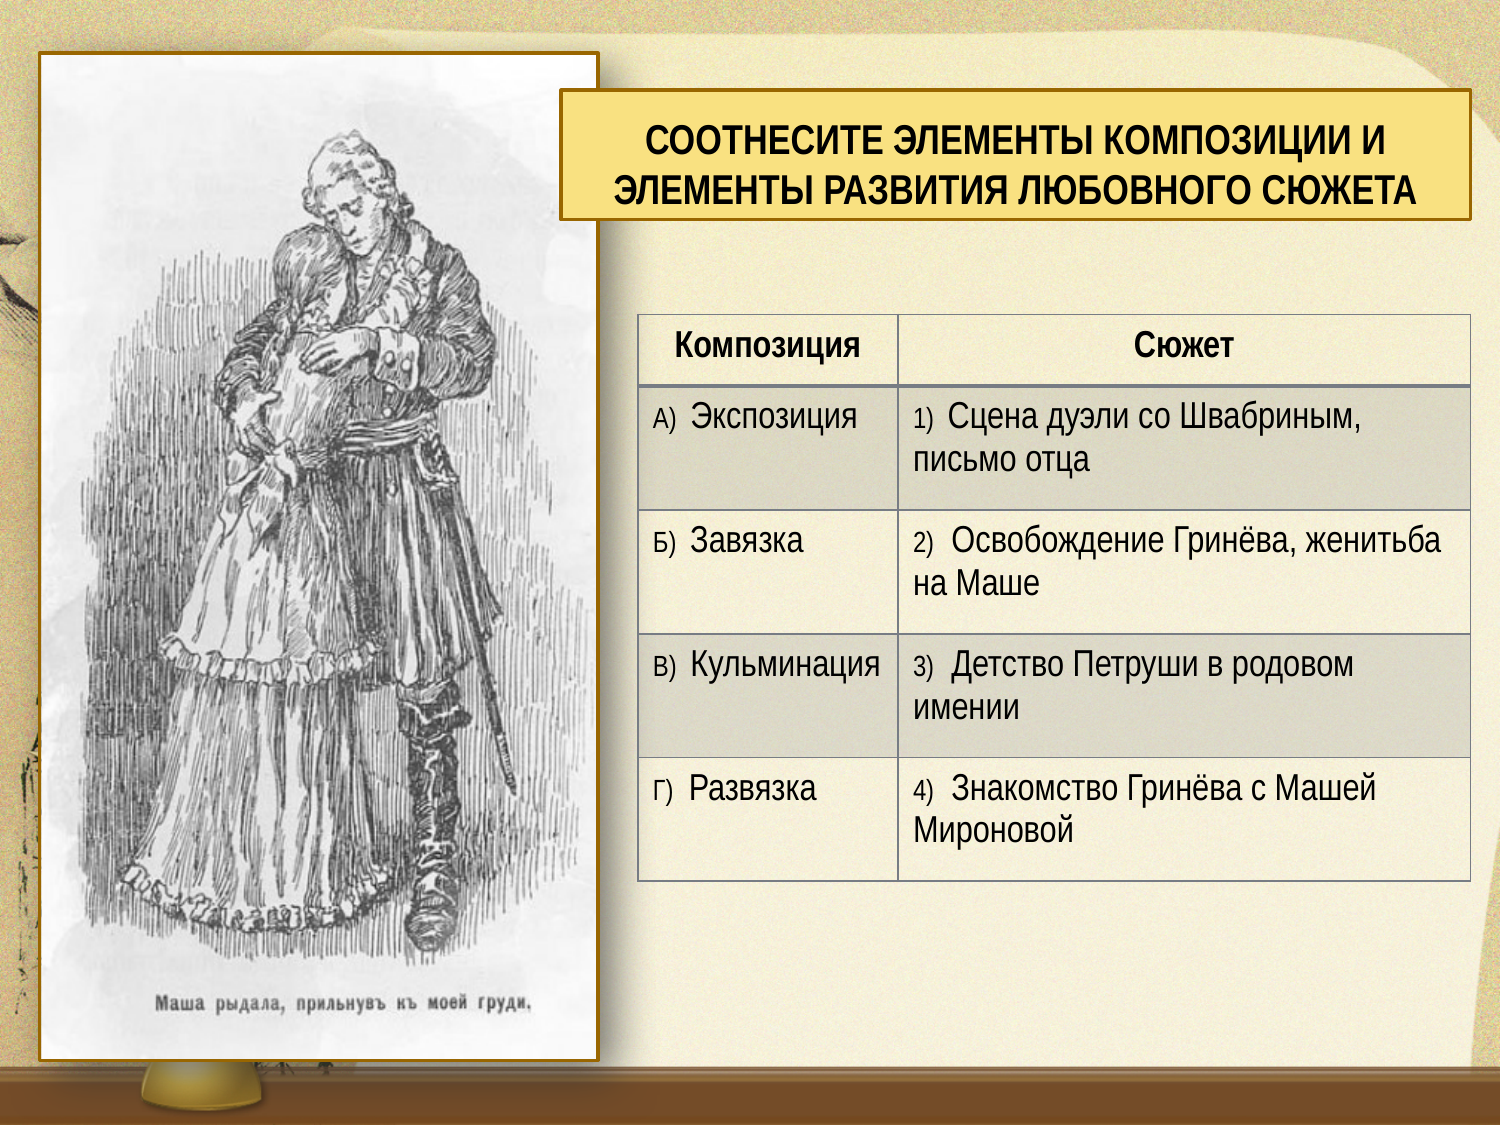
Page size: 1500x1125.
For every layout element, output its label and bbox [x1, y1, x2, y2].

picture [40, 53, 597, 1060]
list [0, 0, 1500, 1125]
